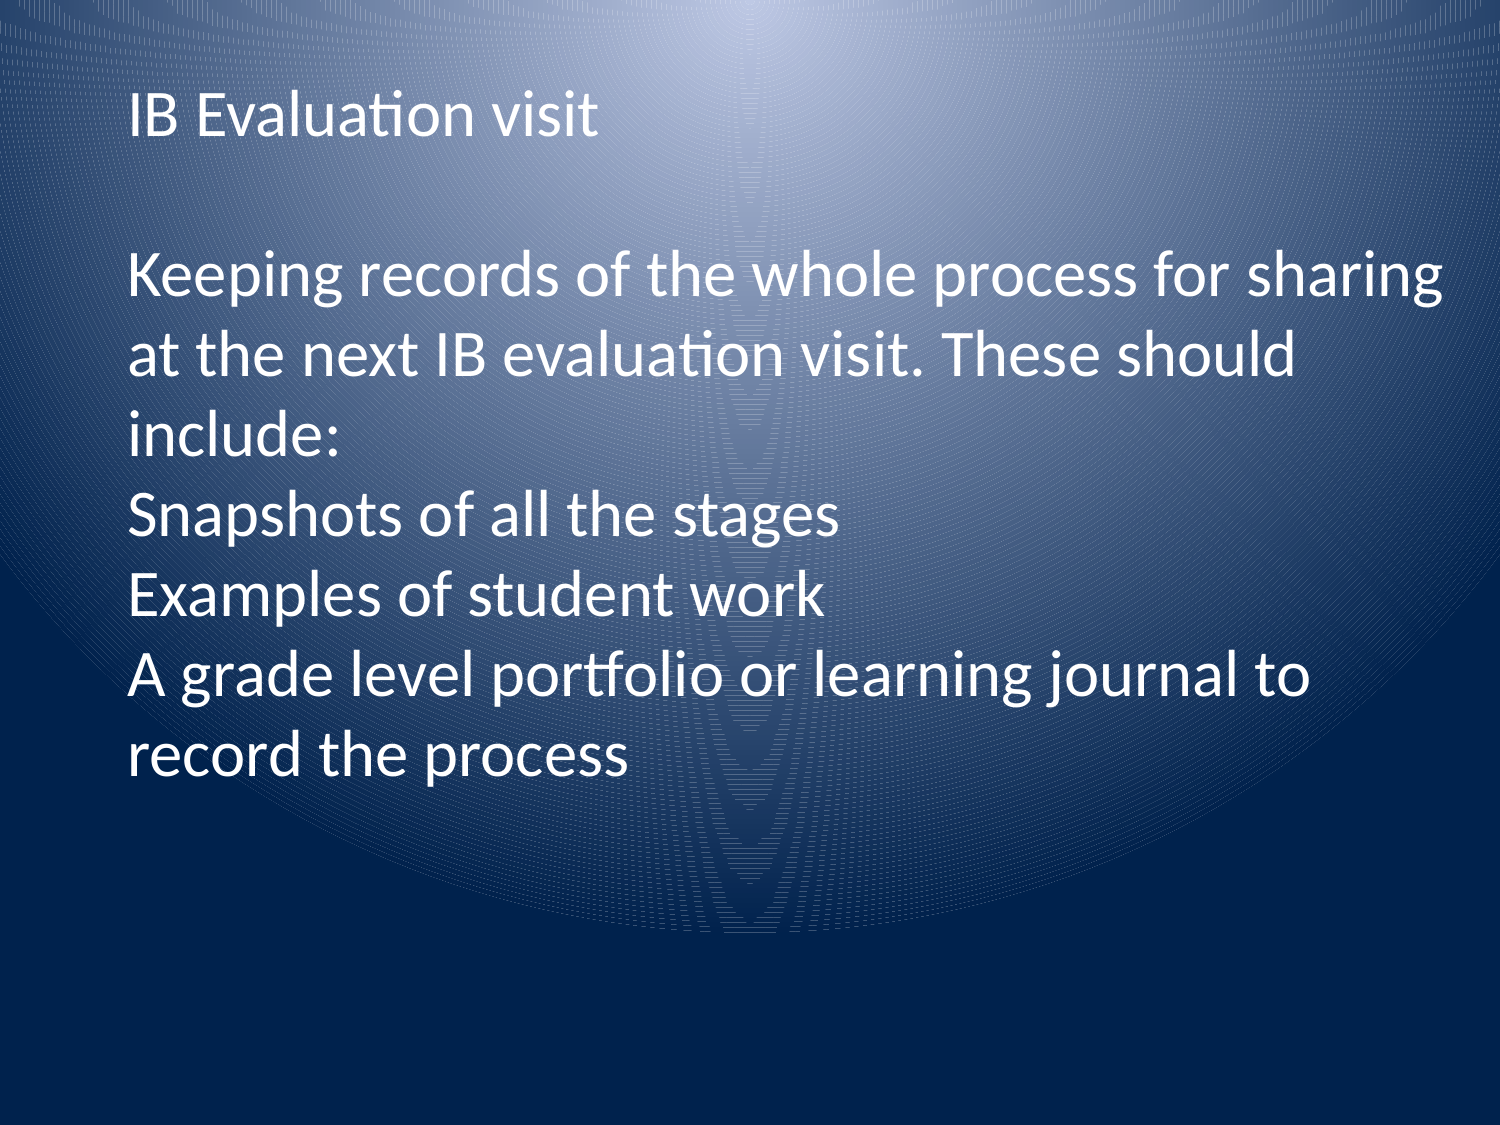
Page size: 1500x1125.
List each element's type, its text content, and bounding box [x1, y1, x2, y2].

text_box IB Evaluation visit Keeping records of the whole process for sharing at the next IB evaluation visit. These should include: Snapshots of all the stages Examples of student work A grade level portfolio or learning journal to record the process [112, 62, 1500, 797]
